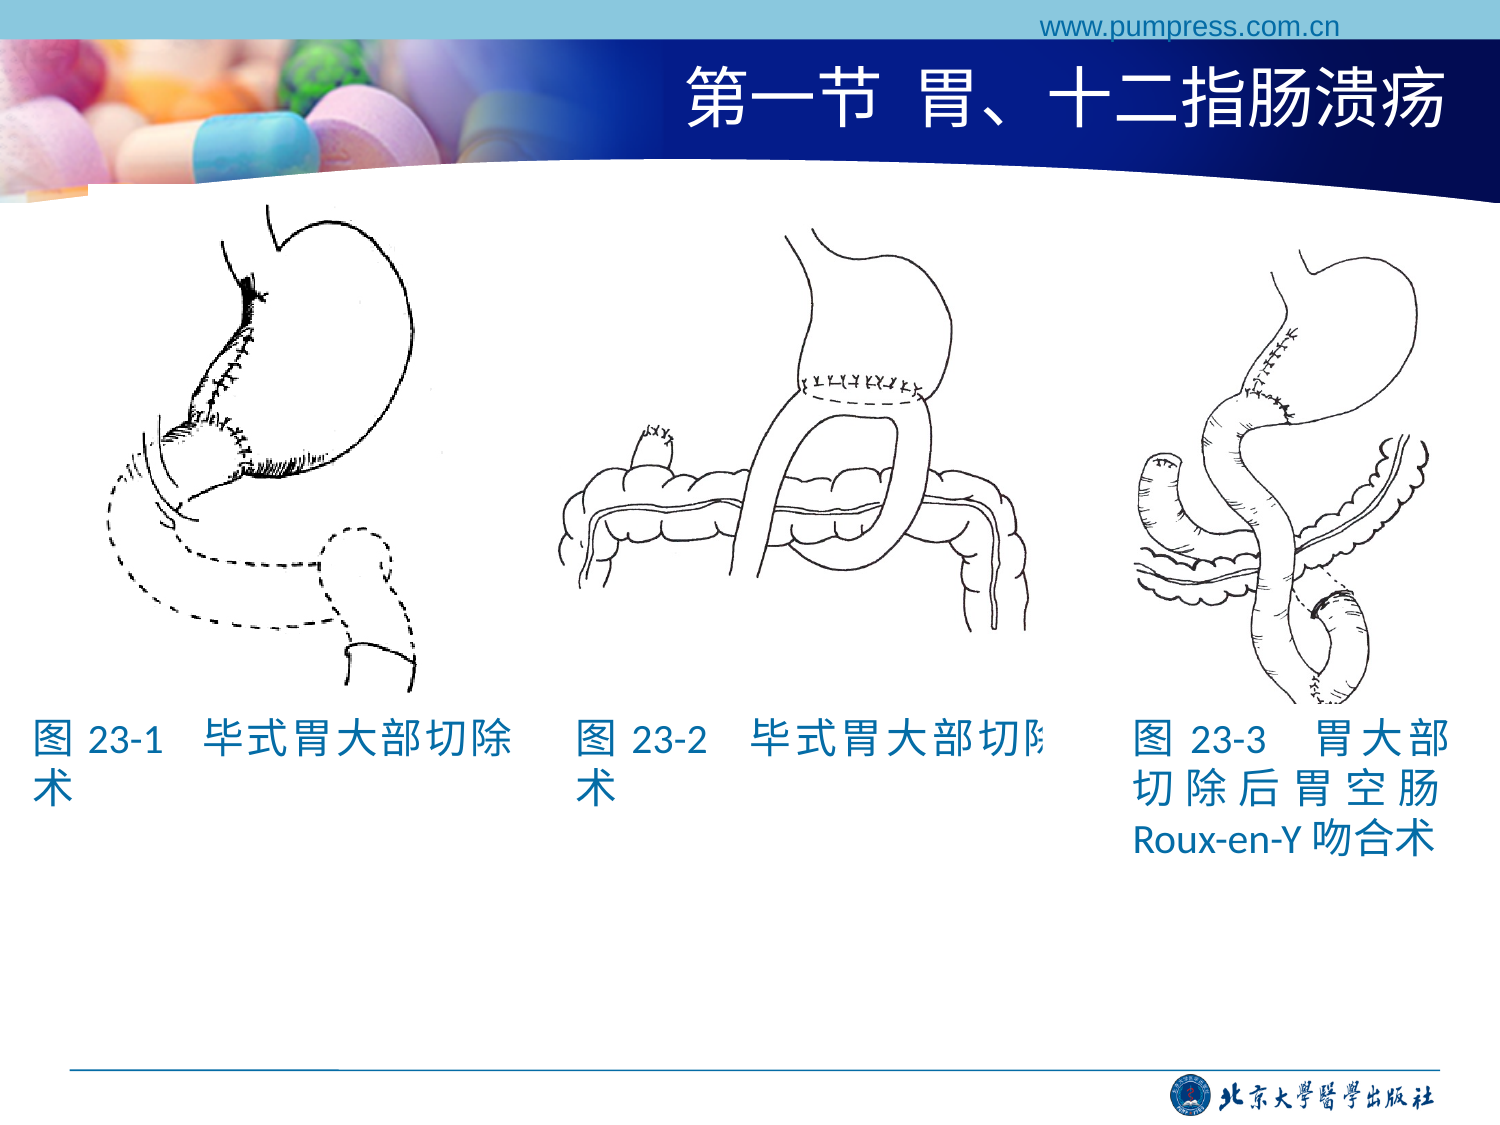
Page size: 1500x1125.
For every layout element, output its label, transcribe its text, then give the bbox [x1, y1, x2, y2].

picture [1104, 243, 1466, 724]
picture [0, 40, 1500, 705]
title 第一节 胃、十二指肠溃疡 [137, 49, 1463, 143]
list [516, 196, 1058, 646]
text_box 图23-1 毕式胃大部切除术 [17, 704, 528, 762]
picture [1170, 1074, 1436, 1118]
text_box 图23-2 毕式胃大部切除术 [560, 704, 1042, 762]
text_box 图23-3 胃大部切除后胃空肠Roux-en-Y吻合术 [1042, 704, 1466, 793]
slide_number www.pumpress.com.cn [1025, 0, 1463, 38]
